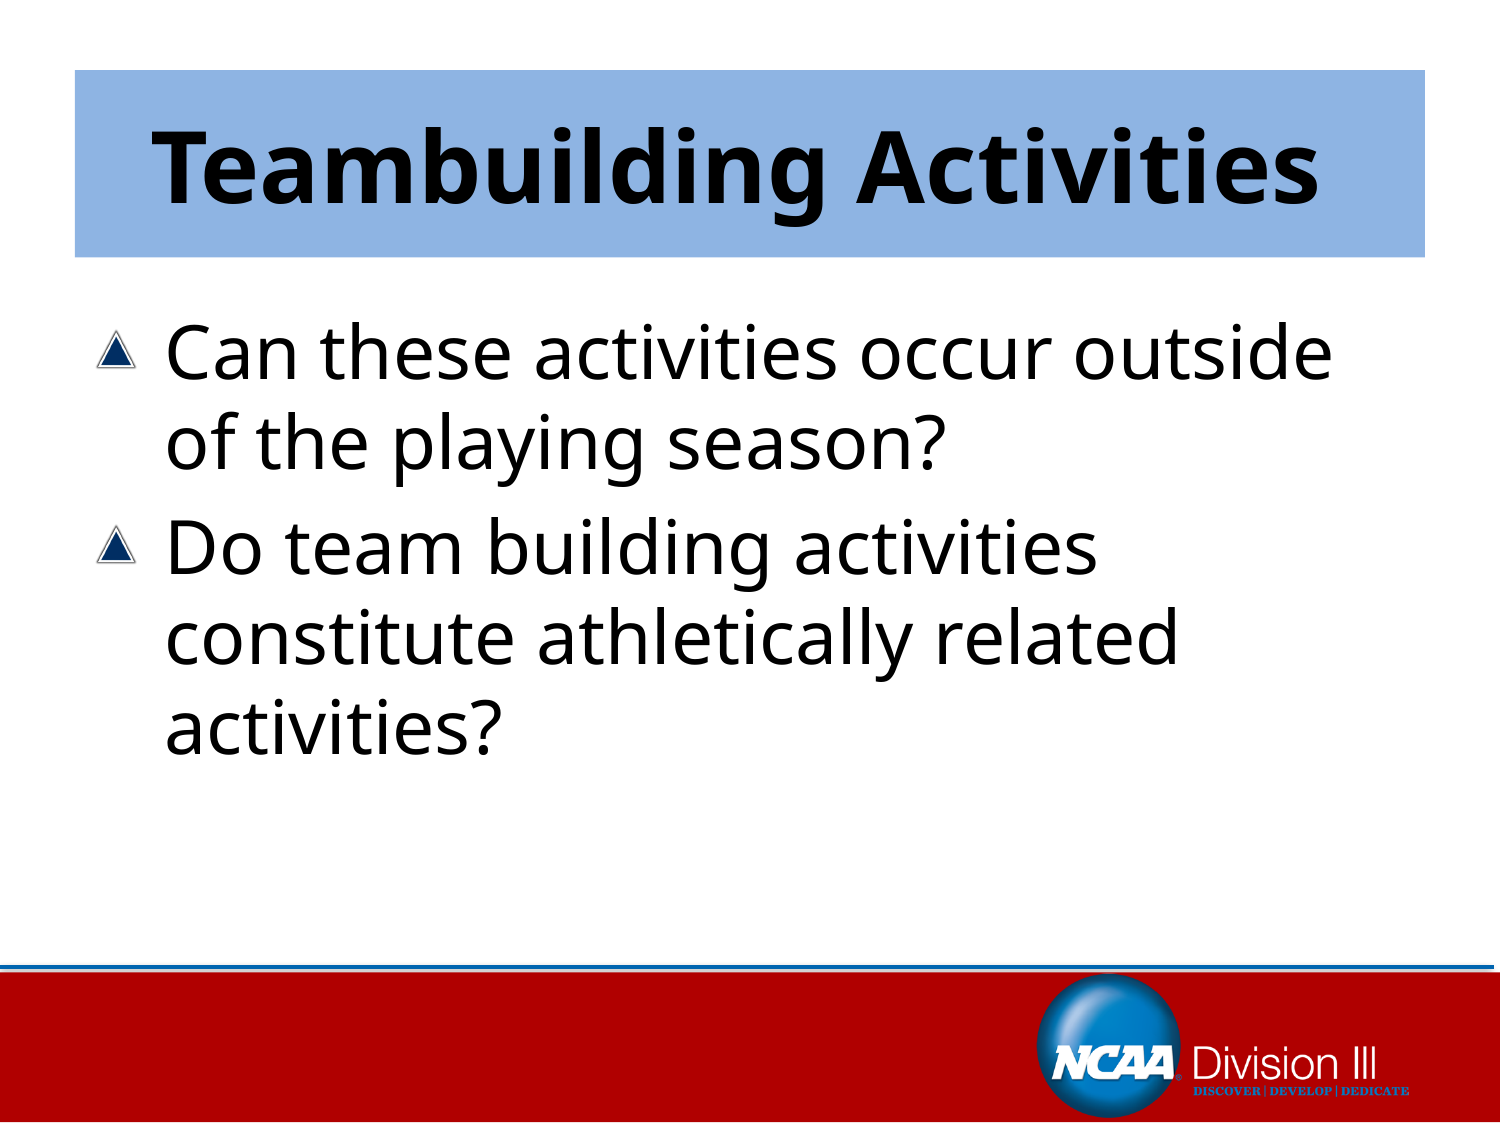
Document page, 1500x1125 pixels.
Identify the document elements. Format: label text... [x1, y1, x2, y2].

picture [1021, 945, 1423, 1125]
picture [89, 323, 143, 377]
picture [89, 518, 143, 572]
text_box Teambuilding Activities [74, 70, 1425, 258]
text_box Can these activities occur outside of the playing season? Do team building activities constitute athletically related activities? [74, 297, 1425, 941]
